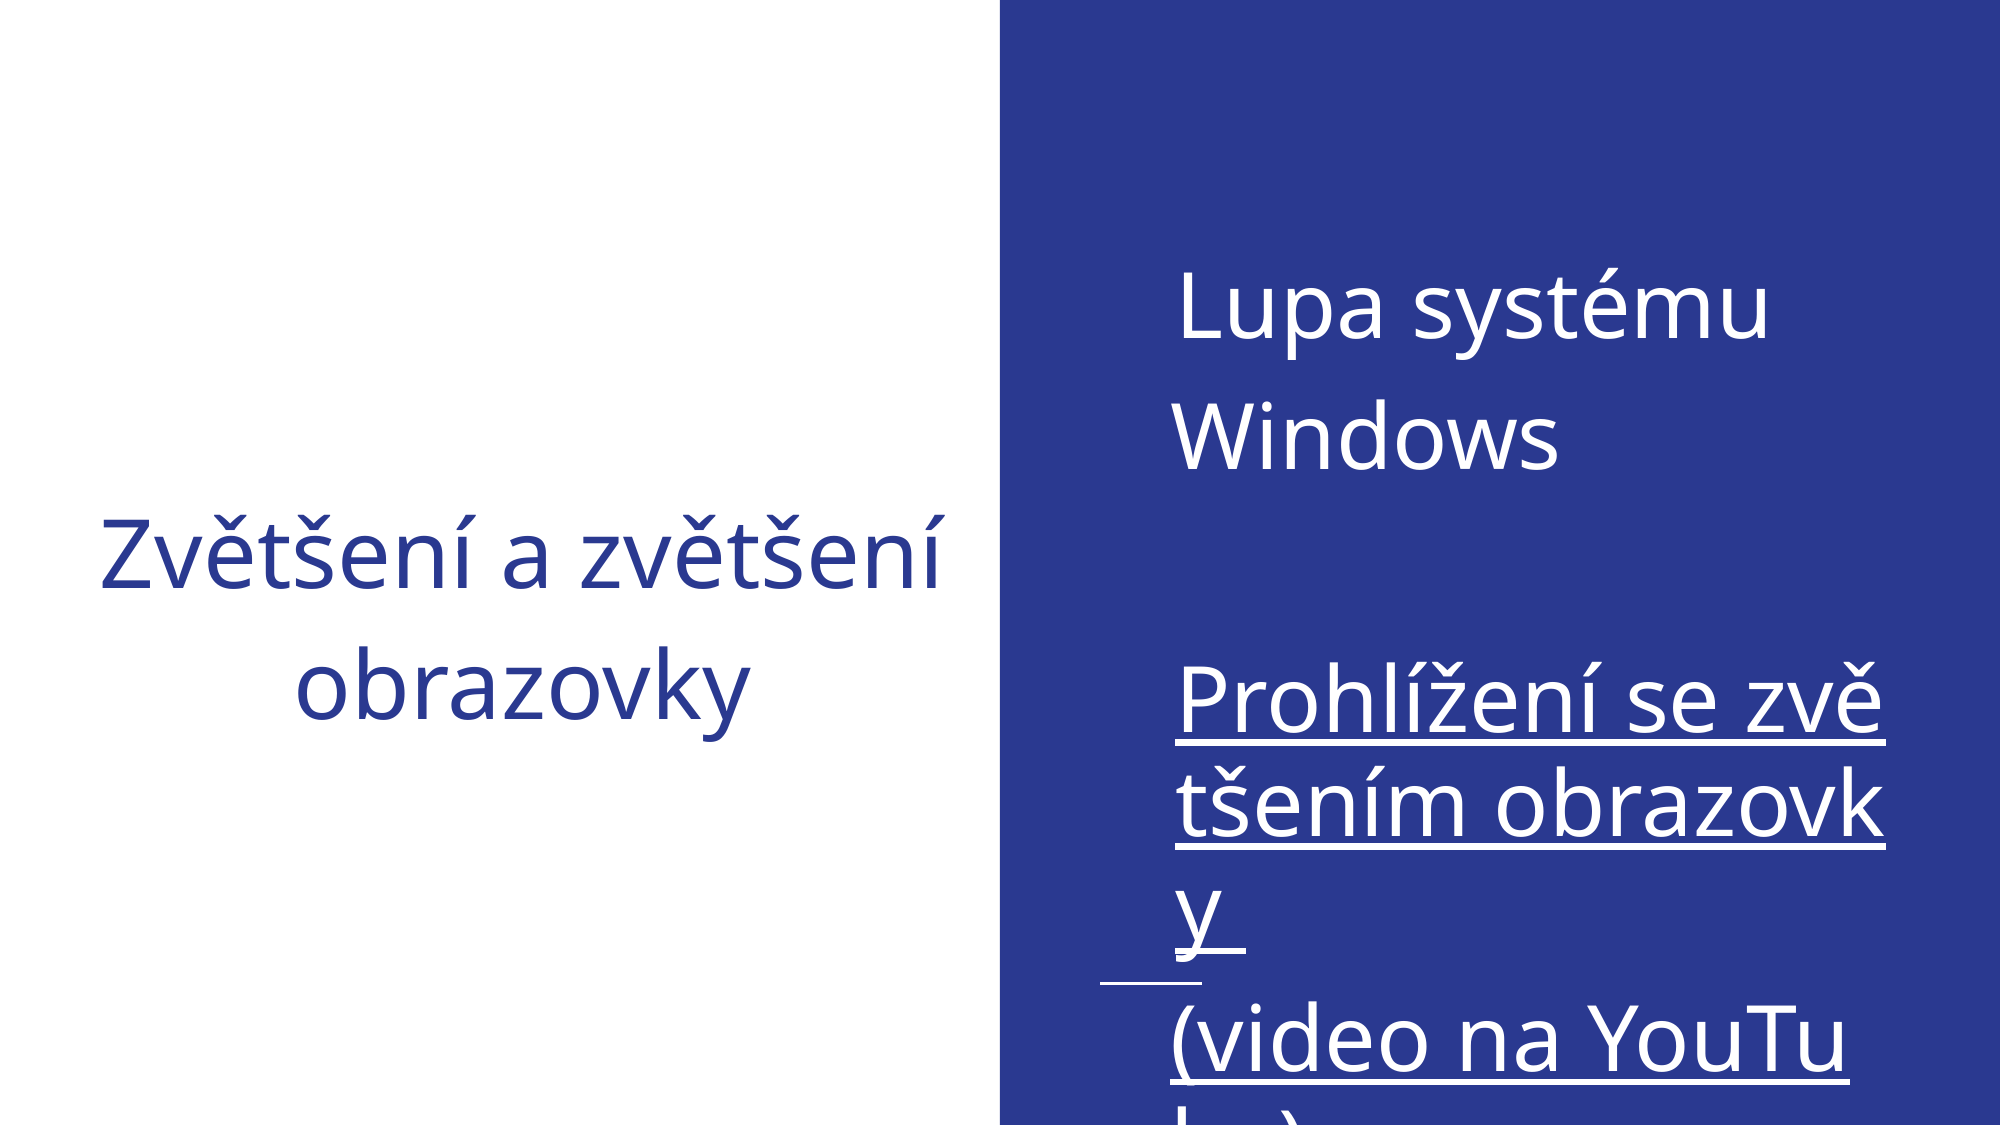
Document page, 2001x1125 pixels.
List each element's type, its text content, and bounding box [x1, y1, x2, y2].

list Lupa systému Windows Prohlížení se zvětšením obrazovky (video na YouTube) [1080, 158, 1920, 967]
title Zvětšení a zvětšení obrazovky [80, 370, 966, 755]
